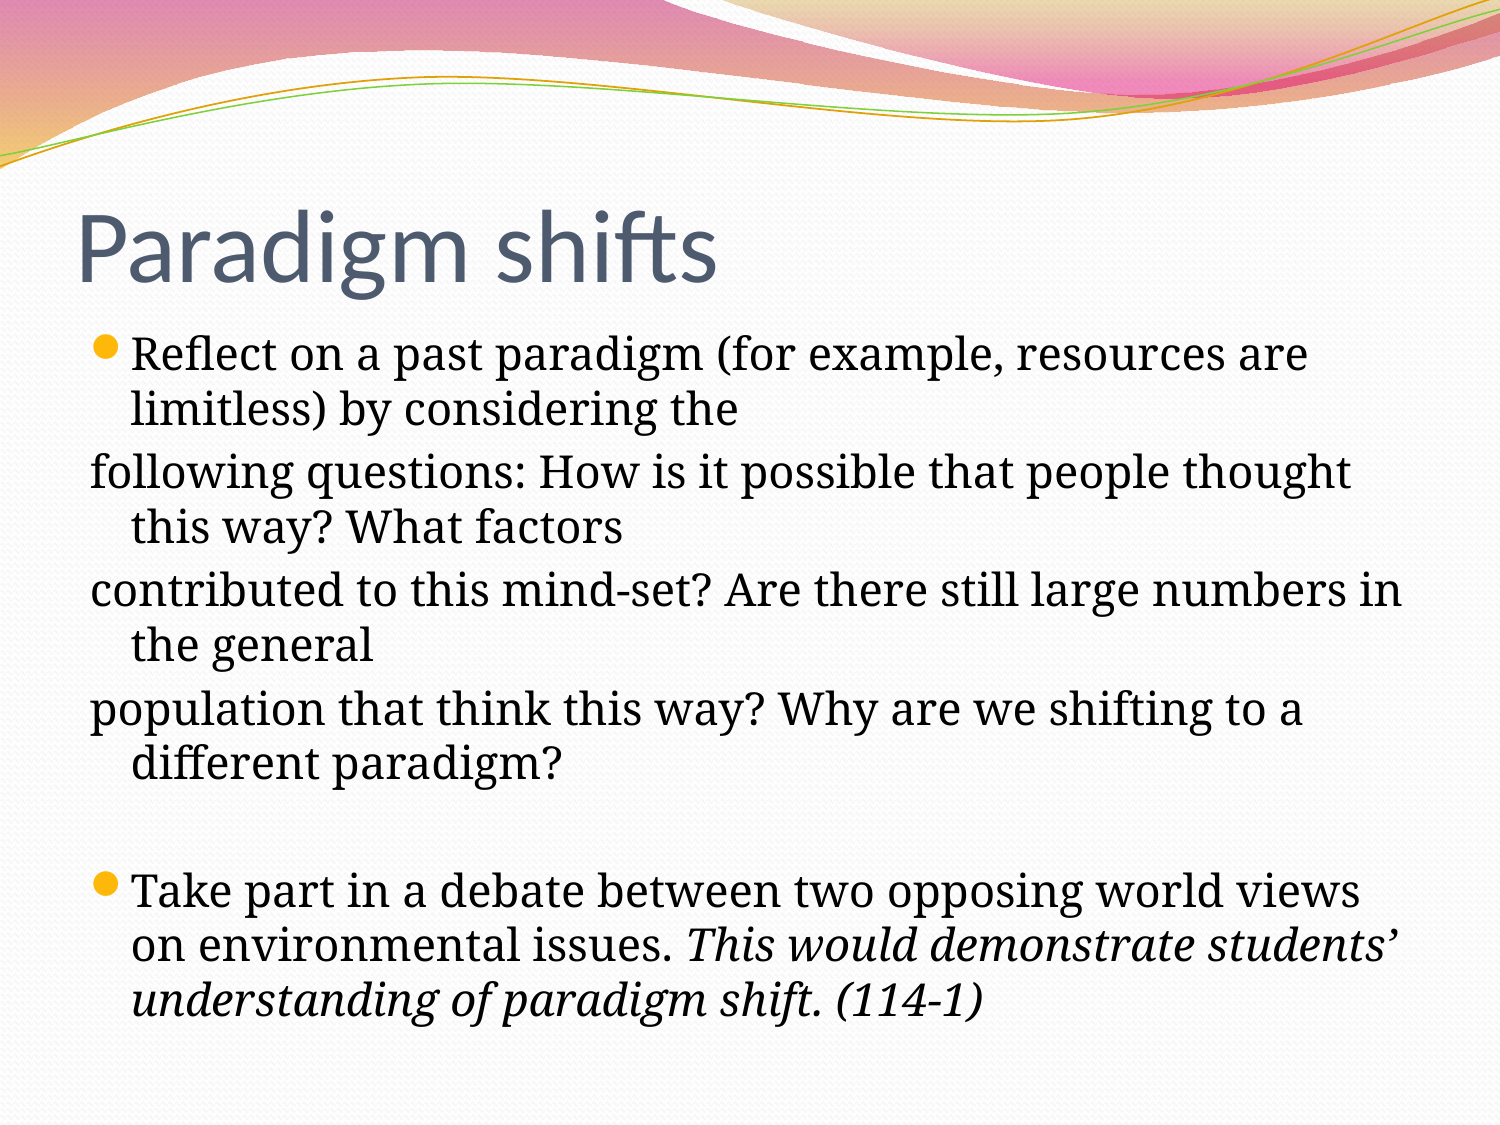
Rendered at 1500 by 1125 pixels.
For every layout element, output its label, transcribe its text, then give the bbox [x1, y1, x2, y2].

list Reflect on a past paradigm (for example, resources are limitless) by considering the following questions: How is it possible that people thought this way? What factors contributed to this mind-set? Are there still large numbers in the general population that think this way? Why are we shifting to a different paradigm? Take part in a debate between two opposing world views on environmental issues. This would demonstrate students’ understanding of paradigm shift. (114-1) [75, 317, 1425, 1038]
title Paradigm shifts [75, 115, 1425, 303]
